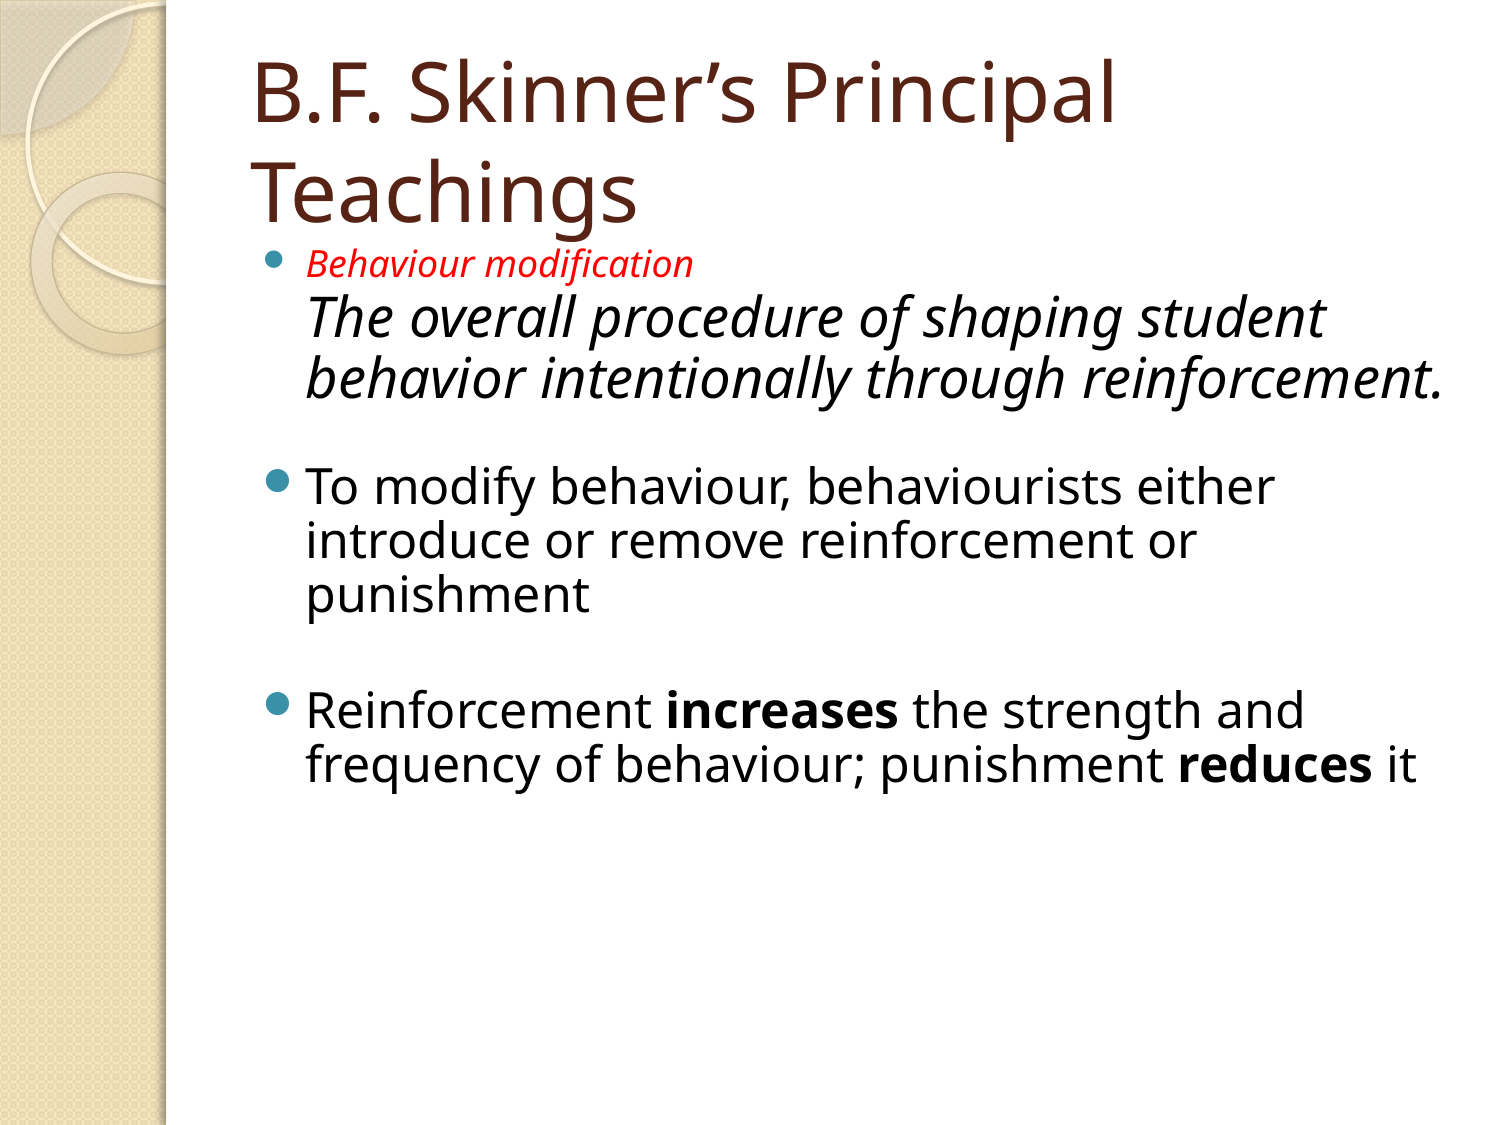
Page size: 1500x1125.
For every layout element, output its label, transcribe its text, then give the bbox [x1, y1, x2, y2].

title B.F. Skinner’s Principal Teachings [235, 45, 1466, 233]
list Behaviour modification The overall procedure of shaping student behavior intentionally through reinforcement. To modify behaviour, behaviourists either introduce or remove reinforcement or punishment Reinforcement increases the strength and frequency of behaviour; punishment reduces it [235, 237, 1466, 1025]
